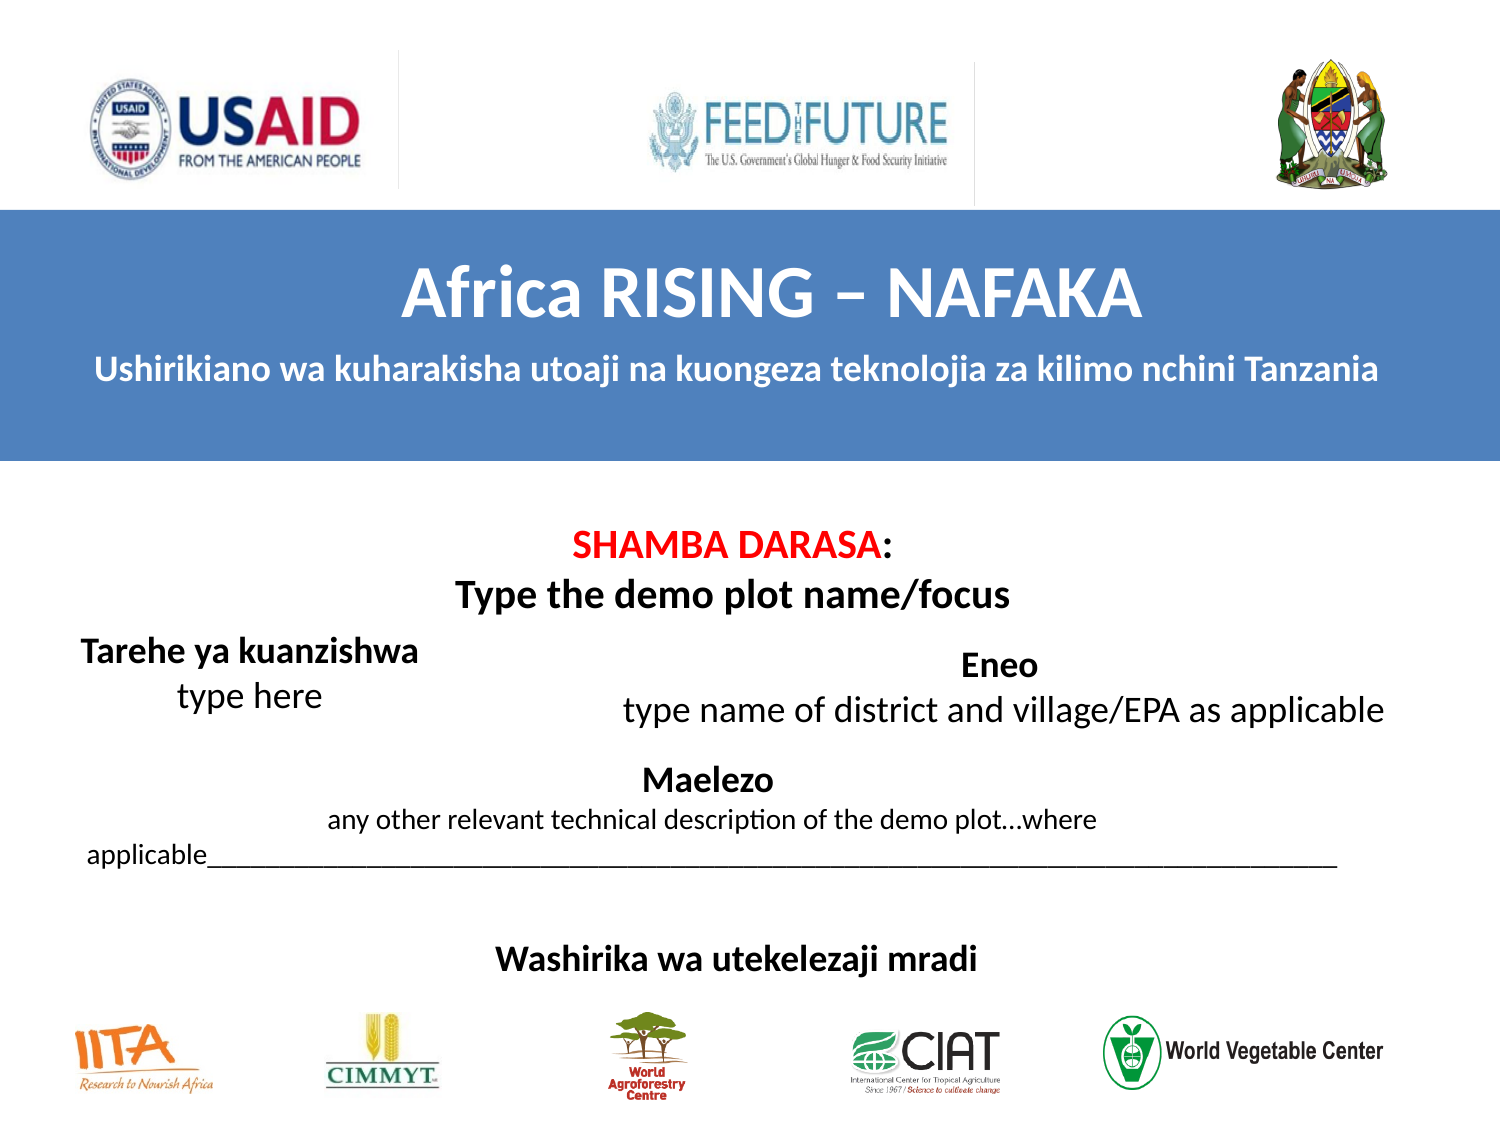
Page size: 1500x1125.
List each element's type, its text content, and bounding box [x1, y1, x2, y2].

picture [1274, 59, 1388, 191]
picture [849, 1028, 1001, 1094]
picture [74, 1024, 213, 1095]
picture [608, 1012, 688, 1101]
picture [624, 62, 976, 208]
picture [1099, 1012, 1386, 1093]
text_box Tarehe ya kuanzishwa type here [0, 618, 600, 724]
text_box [0, 209, 1500, 462]
text_box Maelezo any other relevant technical description of the demo plot…where applicable______________________________________________________________________________ [35, 748, 1389, 877]
picture [49, 49, 401, 189]
picture [324, 1012, 442, 1101]
text_box SHAMBA DARASA: Type the demo plot name/focus [353, 509, 1113, 625]
text_box Eneo type name of district and village/EPA as applicable [585, 632, 1423, 737]
text_box Washirika wa utekelezaji mradi [173, 926, 1300, 987]
